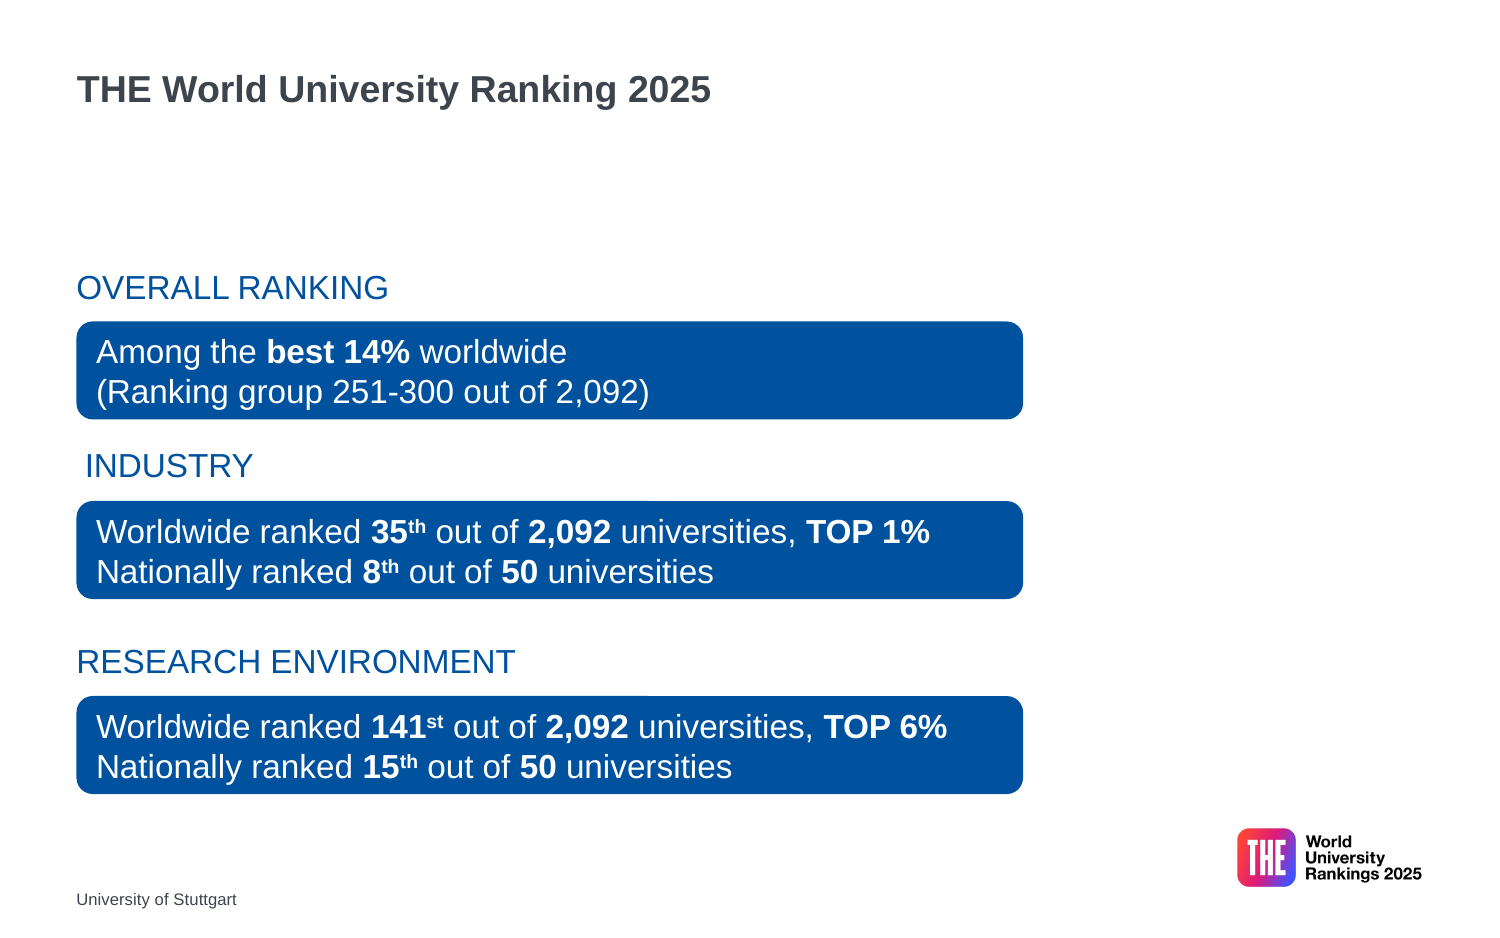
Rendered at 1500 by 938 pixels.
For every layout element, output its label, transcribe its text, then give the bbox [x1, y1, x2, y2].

text_box Overall Ranking [76, 262, 727, 302]
text_box Worldwide ranked 141st out of 2,092 universities, TOP 6% Nationally ranked 15th out of 50 universities [75, 694, 1025, 796]
text_box Research environment [76, 637, 727, 677]
text_box Industry [84, 440, 735, 480]
text_box Among the best 14% worldwide (Ranking group 251-300 out of 2,092) [75, 320, 1025, 421]
picture [1235, 826, 1424, 889]
footer University of Stuttgart [76, 888, 1072, 910]
title THE World University Ranking 2025 [76, 64, 1424, 111]
text_box Worldwide ranked 35th out of 2,092 universities, TOP 1% Nationally ranked 8th out of 50 universities [75, 499, 1025, 601]
